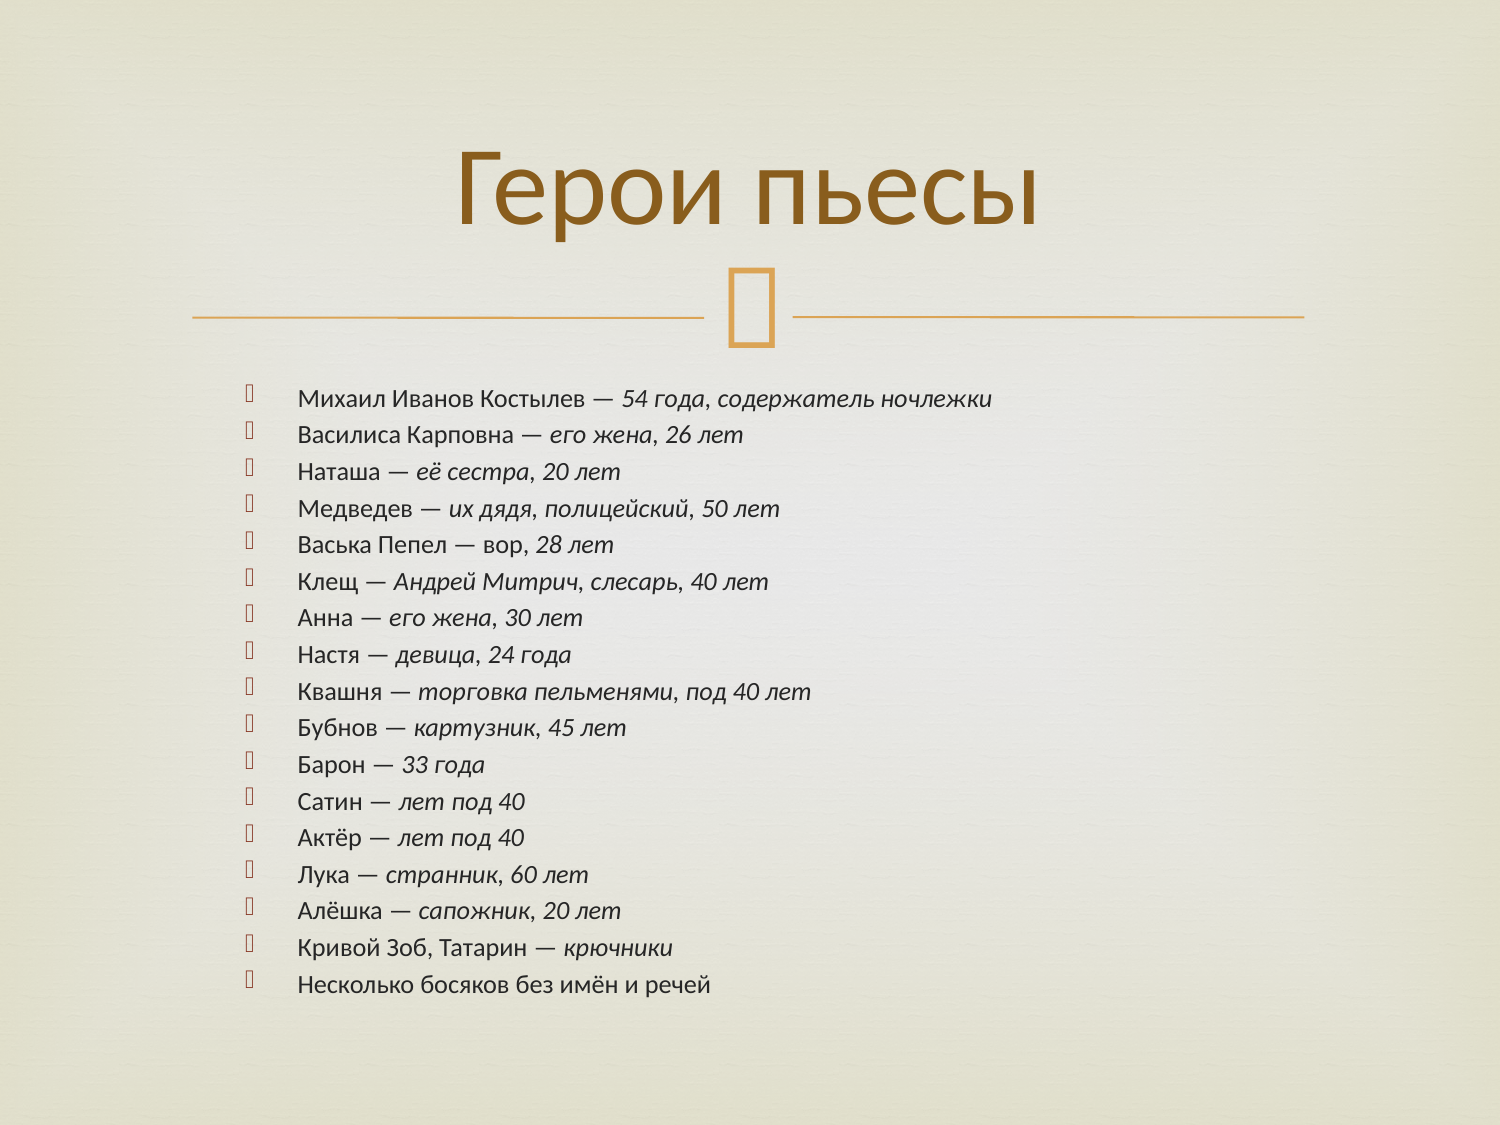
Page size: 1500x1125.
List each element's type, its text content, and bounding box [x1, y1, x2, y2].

list Михаил Иванов Костылев — 54 года, содержатель ночлежки Василиса Карповна — его жена, 26 лет Наташа — её сестра, 20 лет Медведев — их дядя, полицейский, 50 лет Васька Пепел — вор, 28 лет Клещ — Андрей Митрич, слесарь, 40 лет Анна — его жена, 30 лет Настя — девица, 24 года Квашня — торговка пельменями, под 40 лет Бубнов — картузник, 45 лет Барон — 33 года Сатин — лет под 40 Актёр — лет под 40 Лука — странник, 60 лет Алёшка — сапожник, 20 лет Кривой Зоб, Татарин — крючники Несколько босяков без имён и речей [230, 373, 1281, 1021]
title Герои пьесы [112, 93, 1386, 267]
